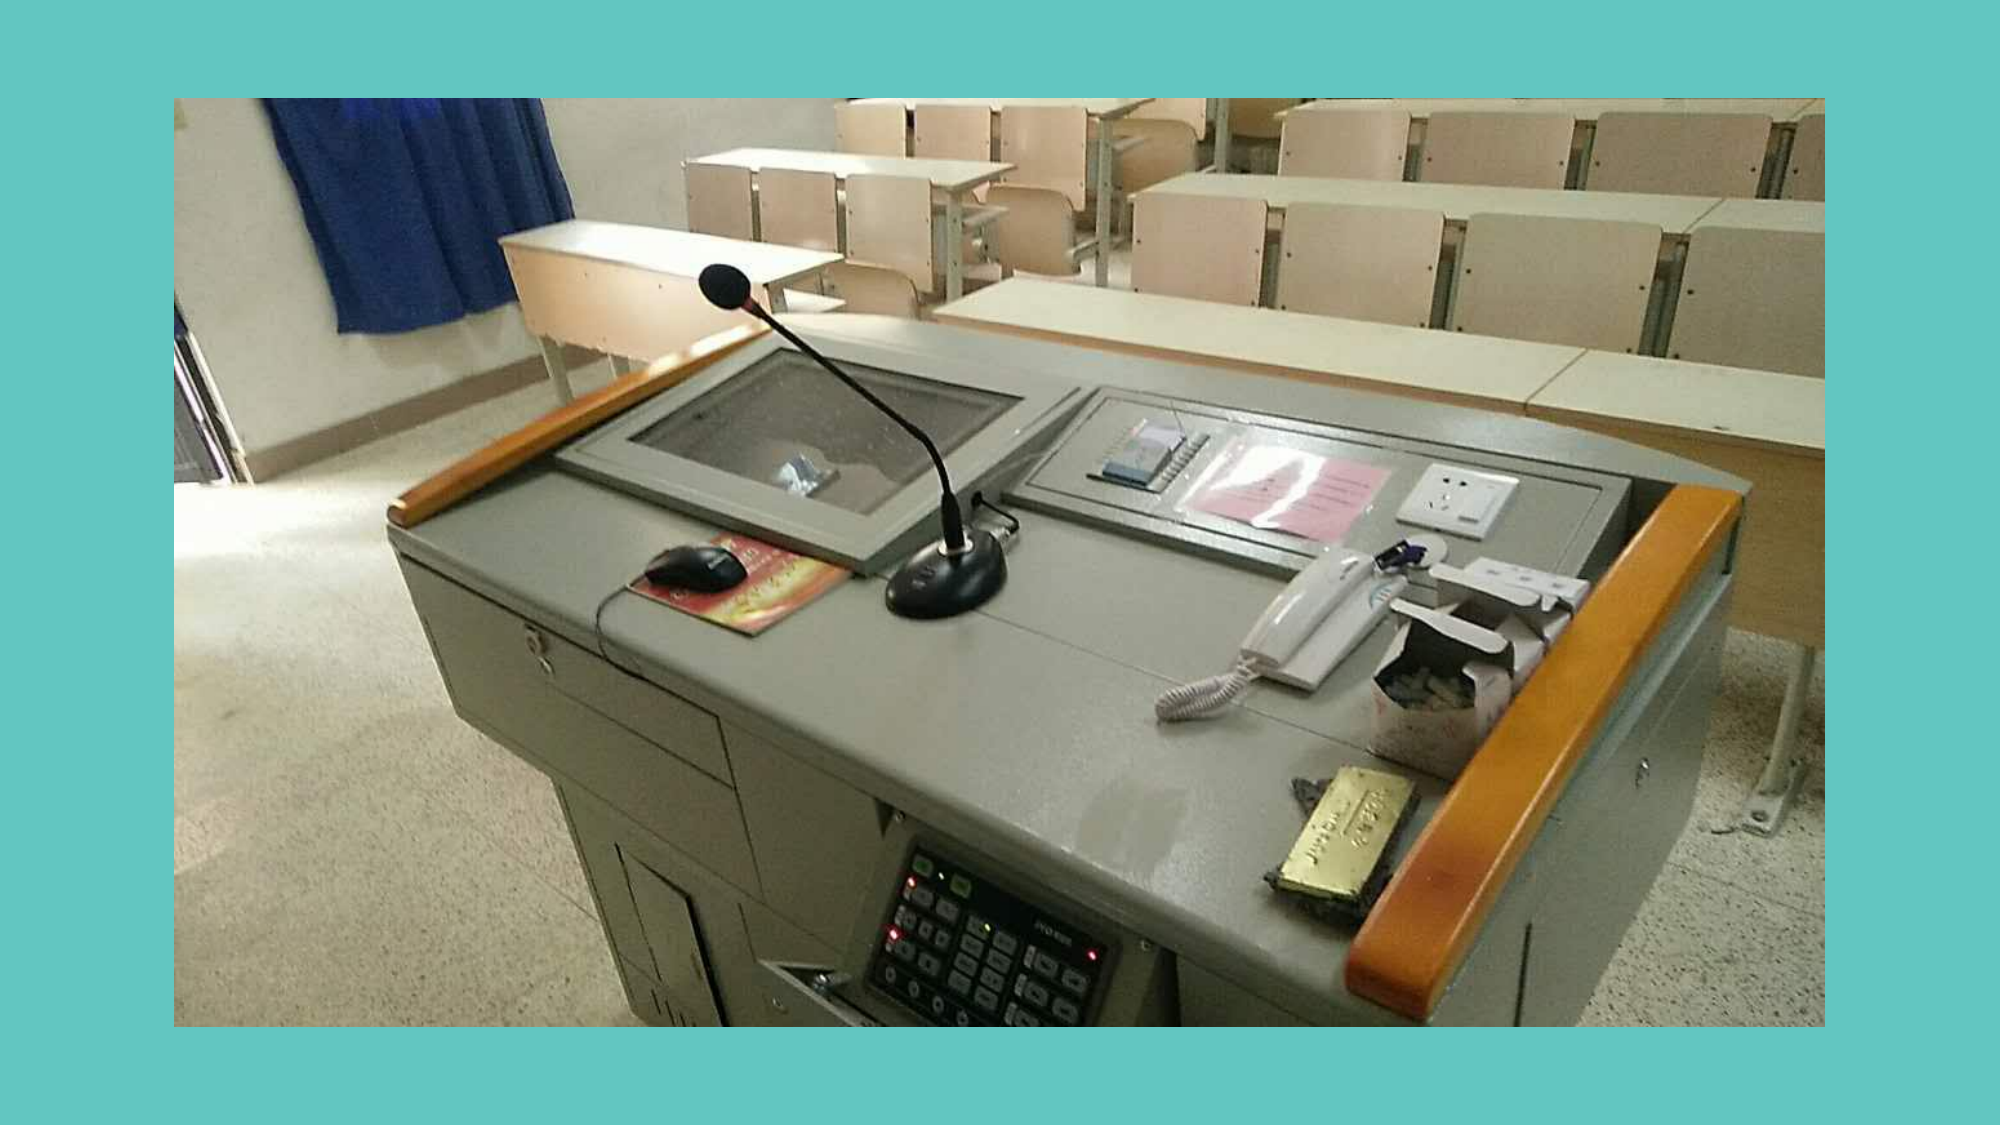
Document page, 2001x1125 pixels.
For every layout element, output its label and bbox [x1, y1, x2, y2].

picture [174, 98, 1825, 1027]
